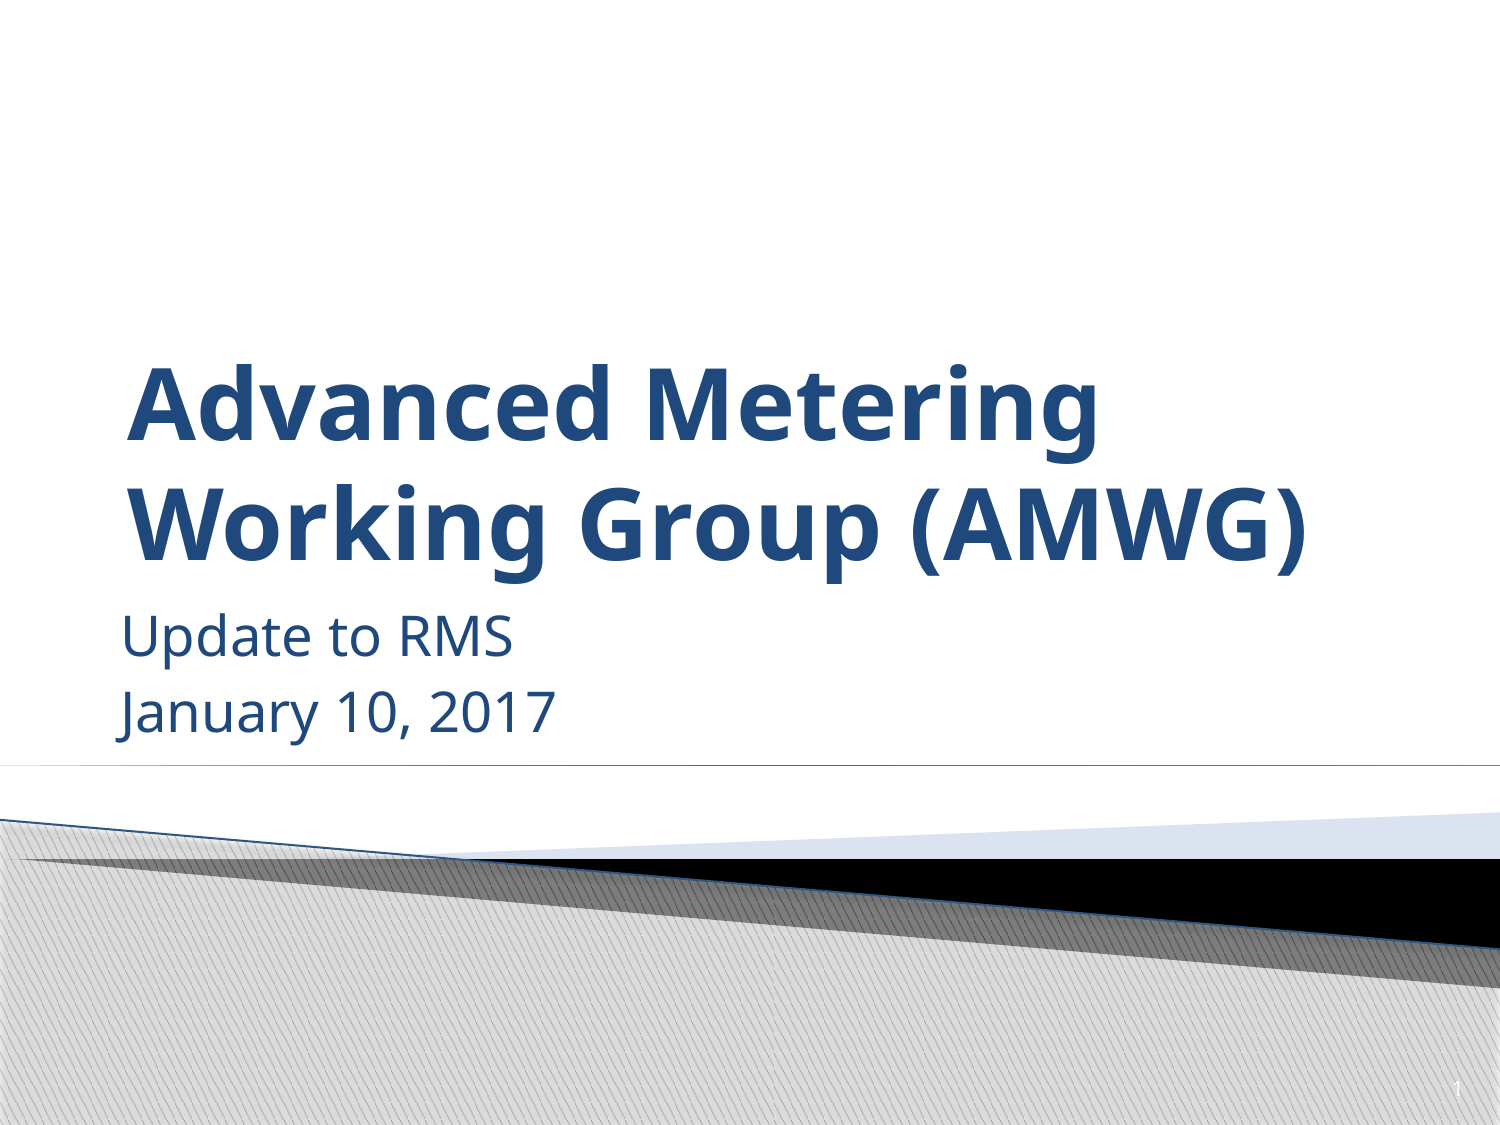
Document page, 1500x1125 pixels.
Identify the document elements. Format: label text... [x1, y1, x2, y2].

title Advanced Metering Working Group (AMWG) [112, 287, 1388, 588]
picture [5, 859, 1500, 989]
subtitle Update to RMS January 10, 2017 [112, 592, 1388, 790]
slide_number 1 [1418, 1051, 1479, 1112]
